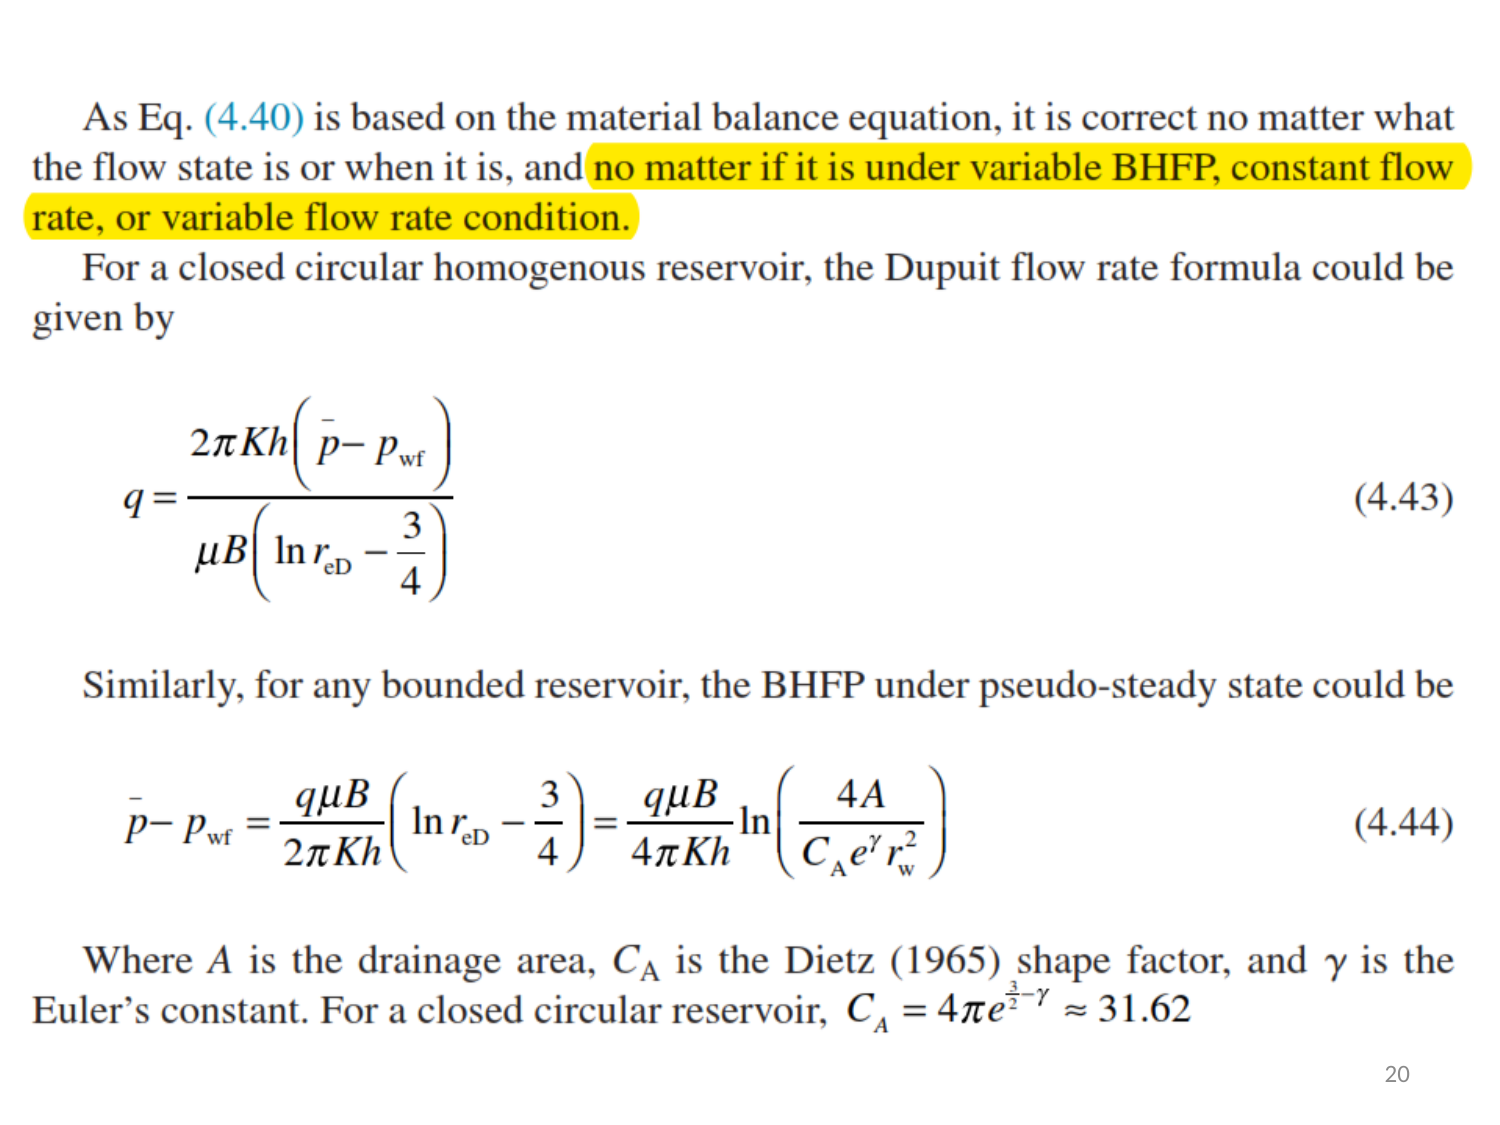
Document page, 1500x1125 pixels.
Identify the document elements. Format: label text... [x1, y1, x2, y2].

slide_number 20 [1074, 1048, 1425, 1103]
picture [14, 85, 1486, 1040]
